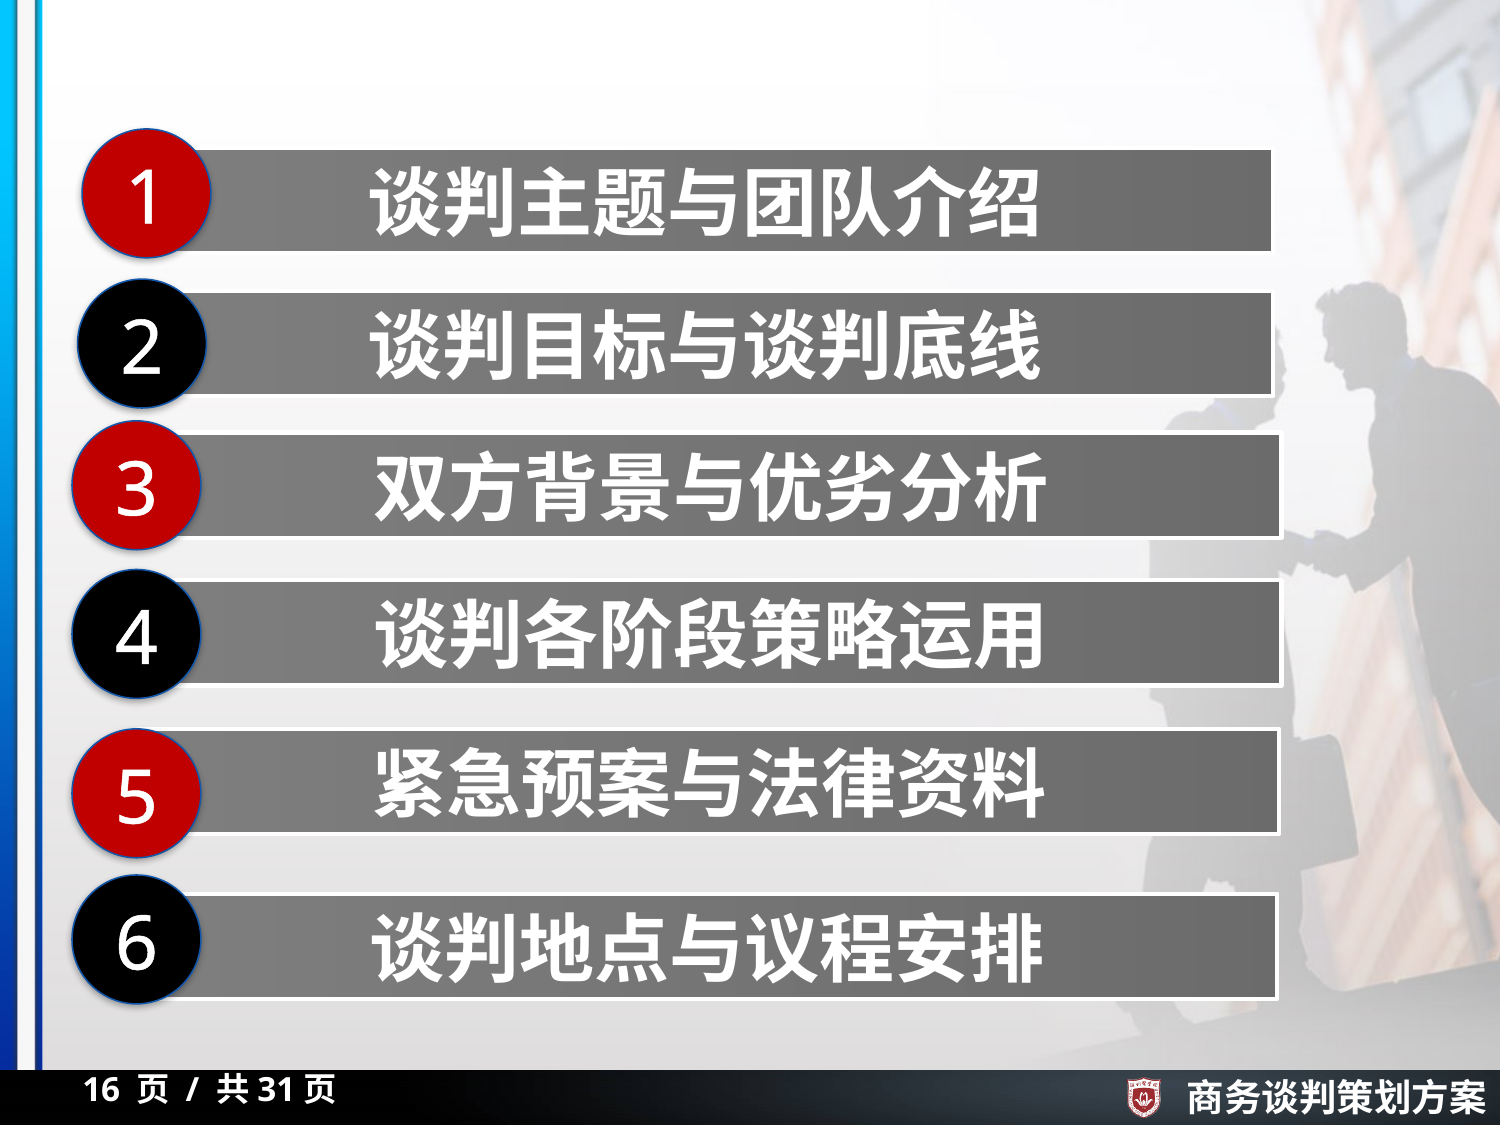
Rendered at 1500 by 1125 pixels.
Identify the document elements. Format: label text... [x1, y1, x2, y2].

text_box 2 [76, 278, 208, 409]
text_box 3 [71, 420, 202, 551]
text_box 谈判主题与团队介绍 [184, 146, 1275, 255]
text_box 6 [71, 874, 202, 1005]
text_box 谈判地点与议程安排 [174, 892, 1279, 1001]
text_box 4 [71, 568, 202, 700]
text_box 谈判各阶段策略运用 [174, 578, 1284, 688]
text_box 5 [71, 728, 202, 859]
text_box 1 [81, 128, 212, 259]
slide_number 16 页 / 共31页 [0, 1063, 352, 1119]
text_box 双方背景与优劣分析 [174, 430, 1284, 540]
text_box 紧急预案与法律资料 [142, 727, 1281, 836]
picture [0, 0, 1500, 1125]
text_box 谈判目标与谈判底线 [180, 289, 1275, 398]
